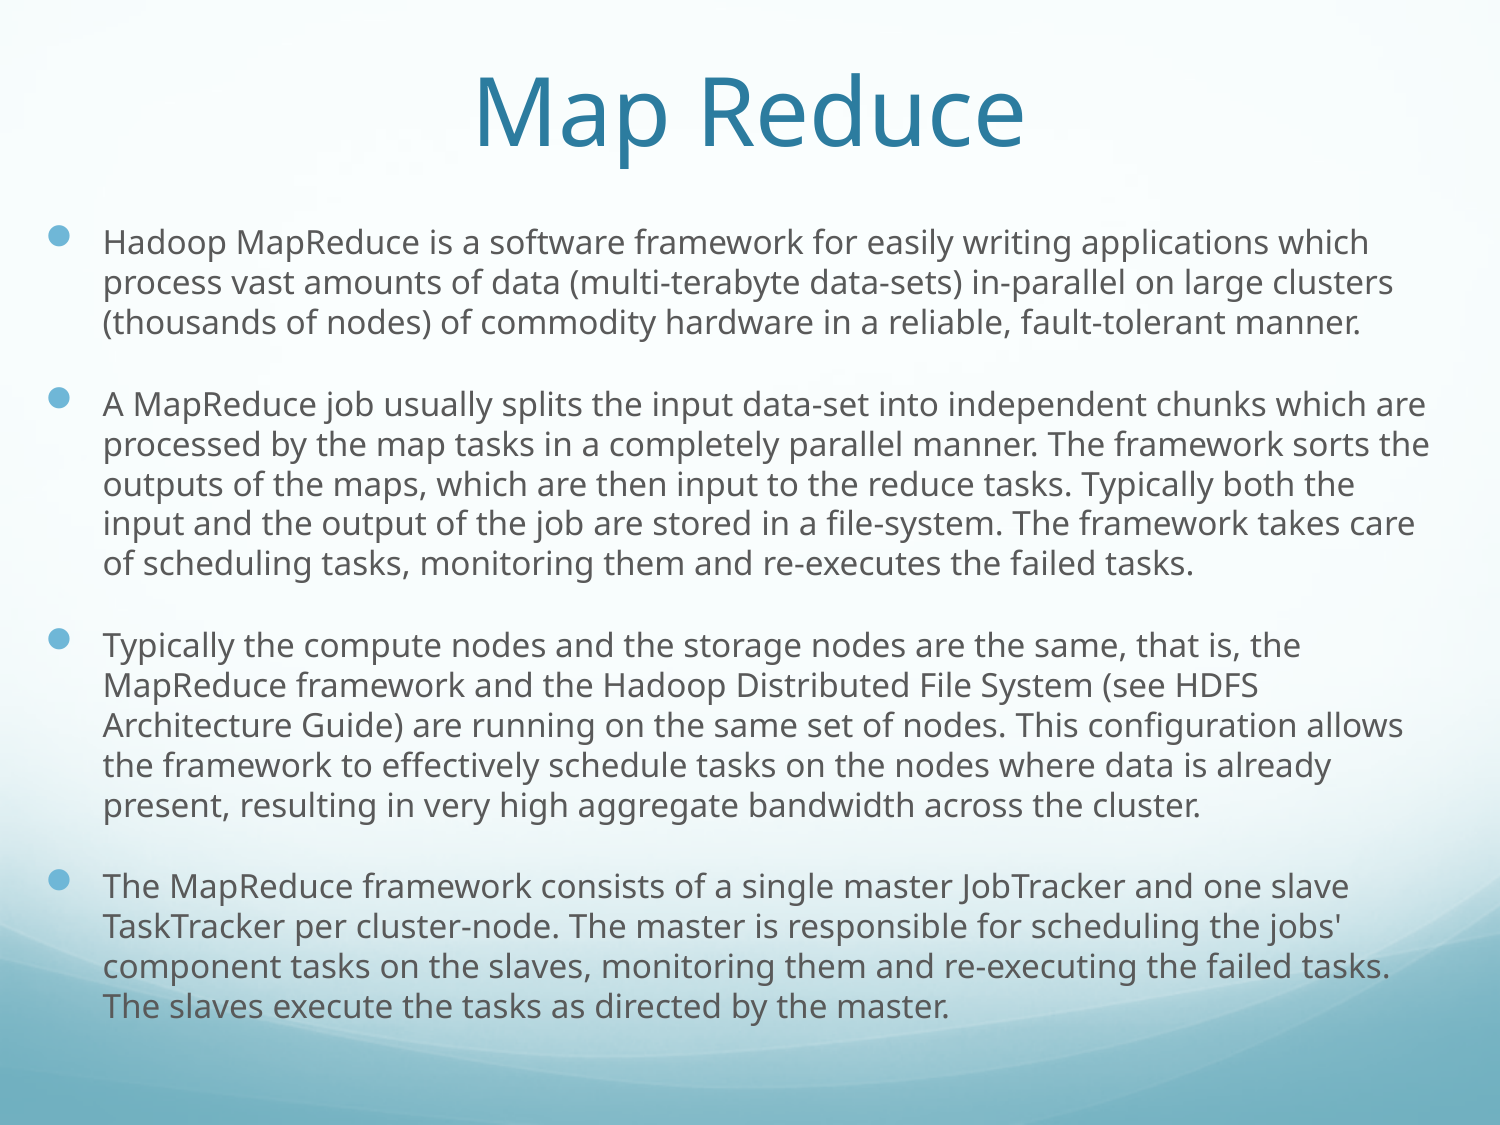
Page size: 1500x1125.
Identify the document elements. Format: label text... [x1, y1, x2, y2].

list Hadoop MapReduce is a software framework for easily writing applications which process vast amounts of data (multi-terabyte data-sets) in-parallel on large clusters (thousands of nodes) of commodity hardware in a reliable, fault-tolerant manner. A MapReduce job usually splits the input data-set into independent chunks which are processed by the map tasks in a completely parallel manner. The framework sorts the outputs of the maps, which are then input to the reduce tasks. Typically both the input and the output of the job are stored in a file-system. The framework takes care of scheduling tasks, monitoring them and re-executes the failed tasks. Typically the compute nodes and the storage nodes are the same, that is, the MapReduce framework and the Hadoop Distributed File System (see HDFS Architecture Guide) are running on the same set of nodes. This configuration allows the framework to effectively schedule tasks on the nodes where data is already present, resulting in very high aggregate bandwidth across the cluster. The MapReduce framework consists of a single master JobTracker and one slave TaskTracker per cluster-node. The master is responsible for scheduling the jobs' component tasks on the slaves, monitoring them and re-executing the failed tasks. The slaves execute the tasks as directed by the master. [30, 213, 1459, 927]
title Map Reduce [90, 17, 1410, 174]
